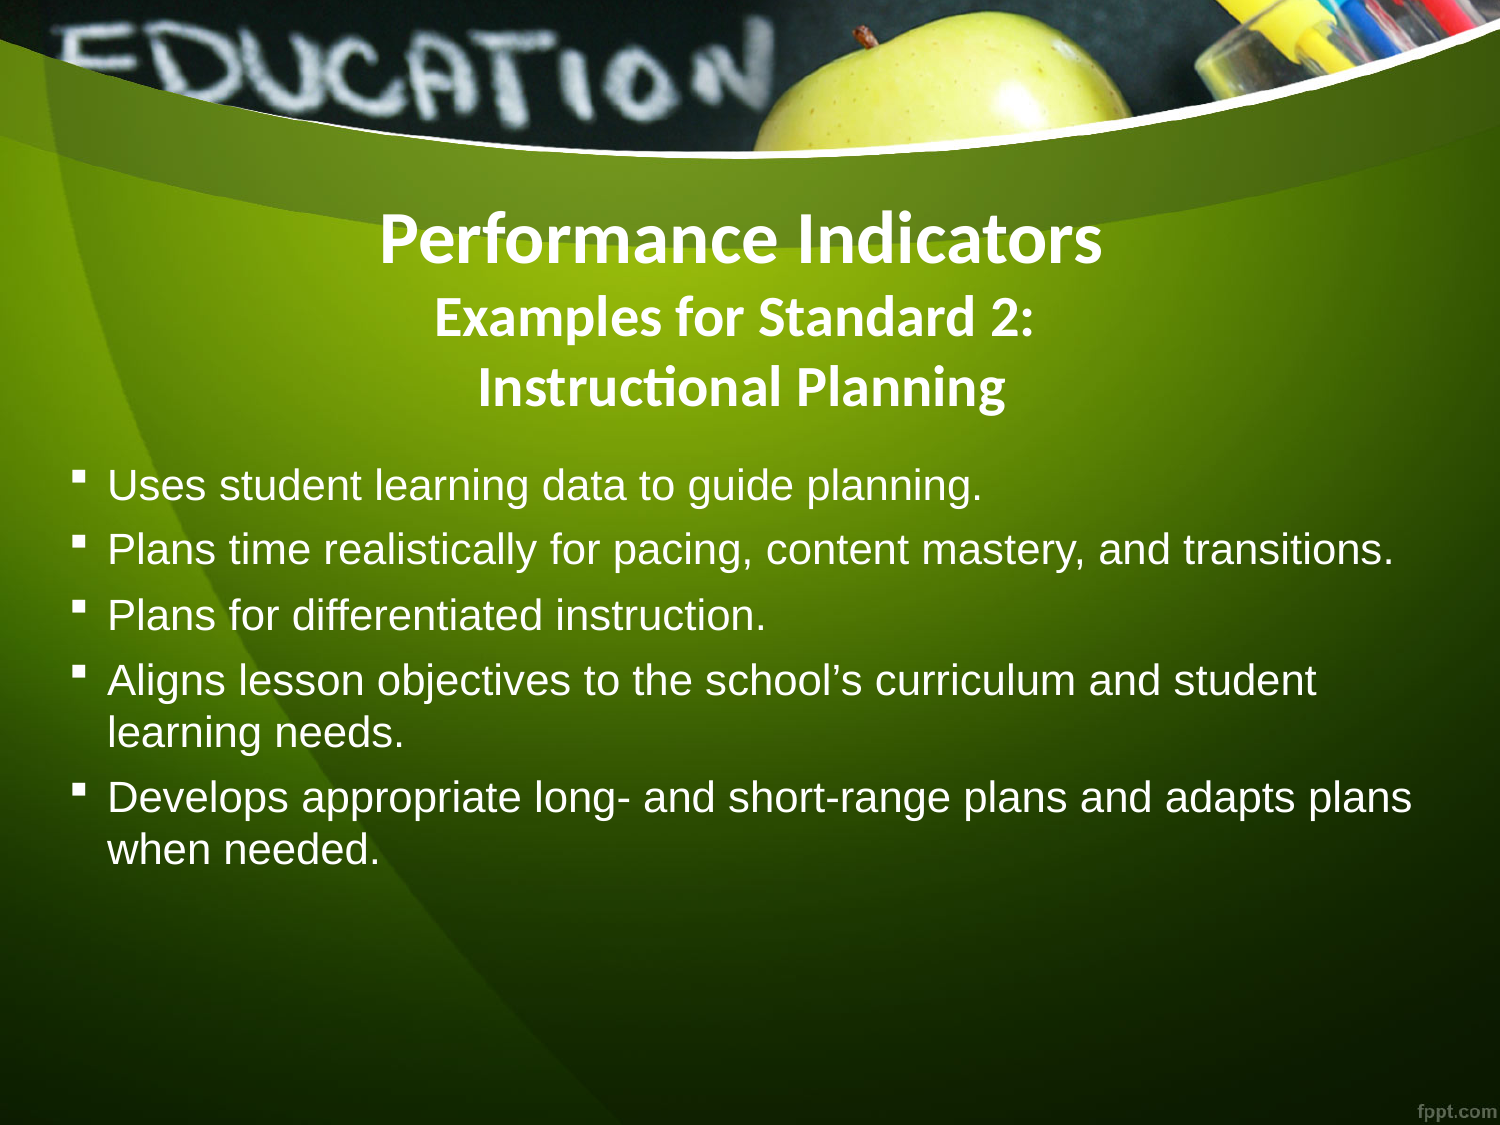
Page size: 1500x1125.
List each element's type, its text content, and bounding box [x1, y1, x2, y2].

picture [0, 0, 1500, 1125]
text_box Uses student learning data to guide planning. Plans time realistically for pacing, content mastery, and transitions. Plans for differentiated instruction. Aligns lesson objectives to the school’s curriculum and student learning needs. Develops appropriate long- and short-range plans and adapts plans when needed. [0, 387, 1451, 1125]
text_box Performance Indicators Examples for Standard 2: Instructional Planning [16, 180, 1467, 369]
